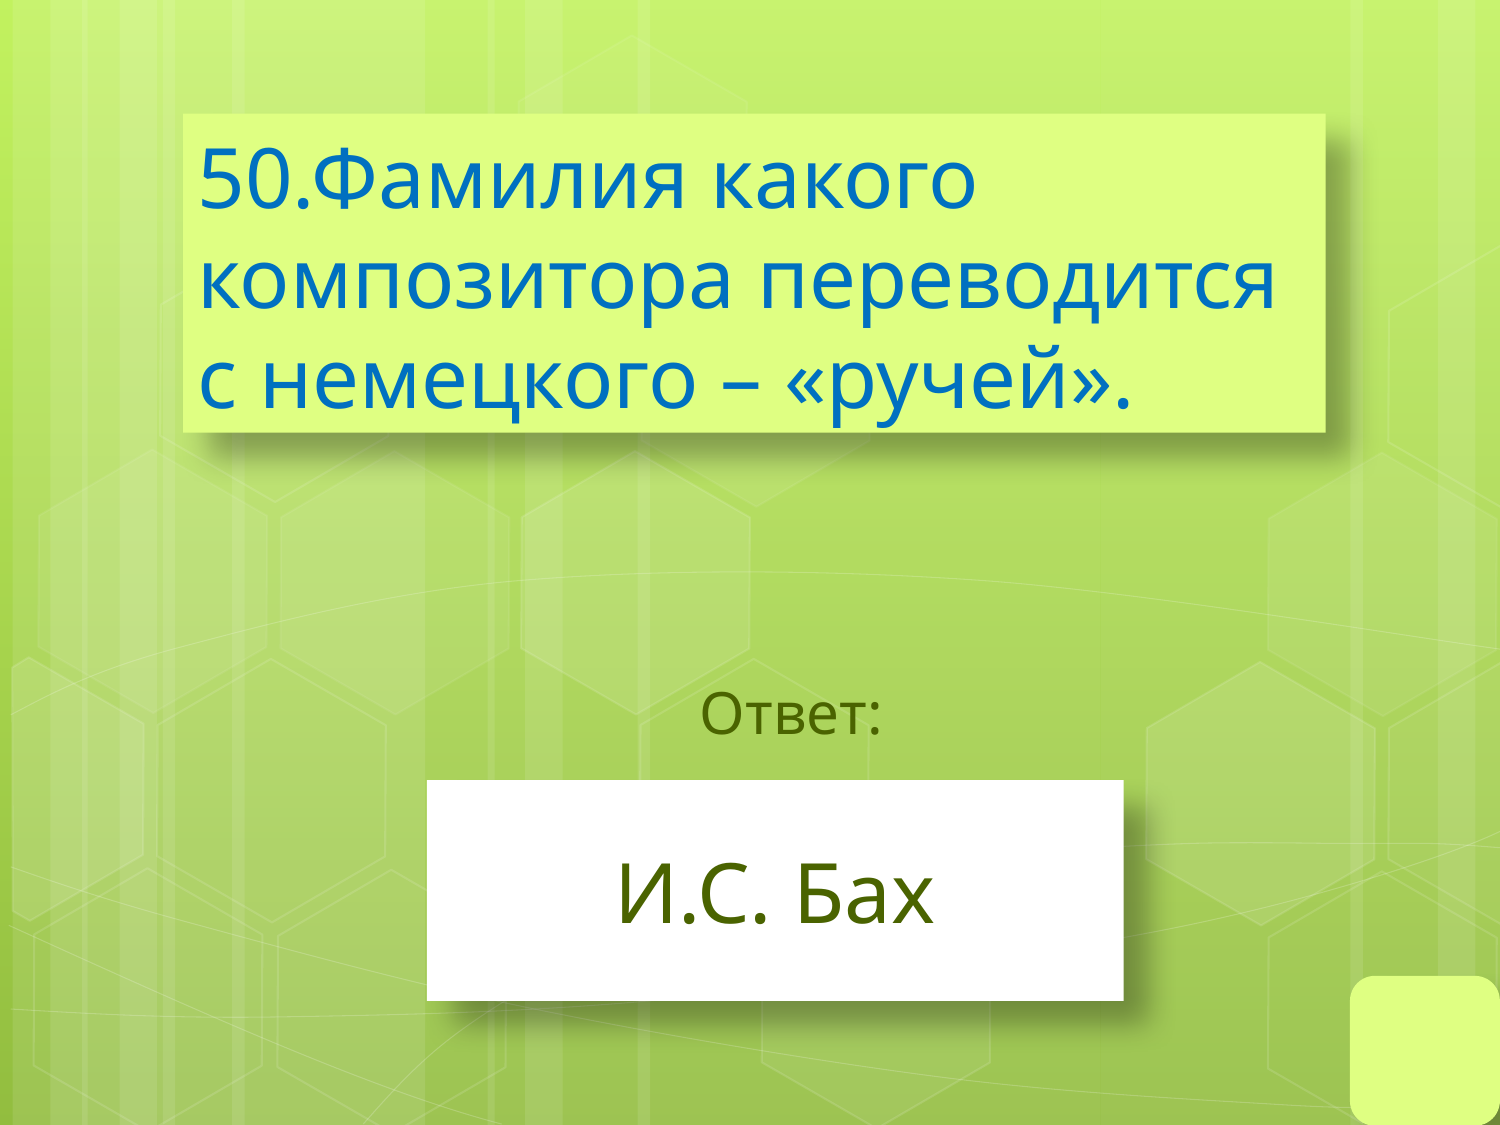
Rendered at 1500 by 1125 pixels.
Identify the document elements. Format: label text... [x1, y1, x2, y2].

text_box [1348, 974, 1500, 1125]
text_box Ответ: [572, 668, 1010, 754]
text_box И.С. Бах [425, 779, 1125, 1002]
title 50.Фамилия какого композитора переводится с немецкого – «ручей». [183, 113, 1326, 433]
